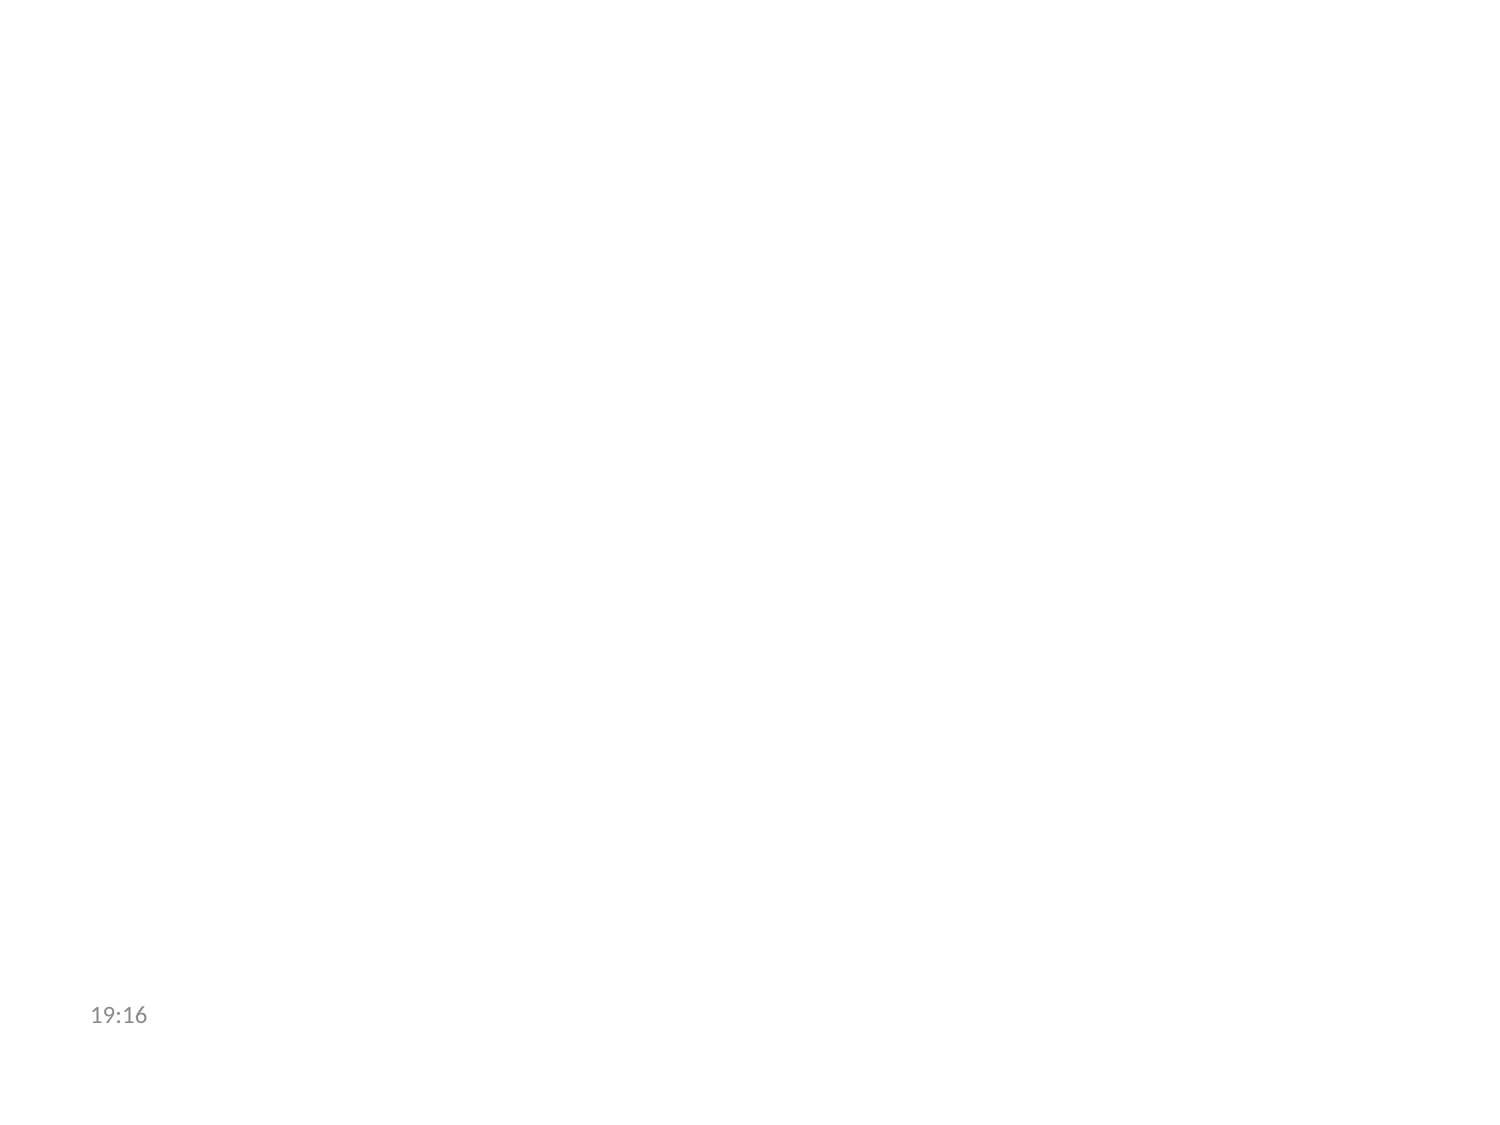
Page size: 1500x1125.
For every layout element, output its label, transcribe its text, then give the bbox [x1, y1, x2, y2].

text_box 15:35 [75, 983, 425, 1044]
